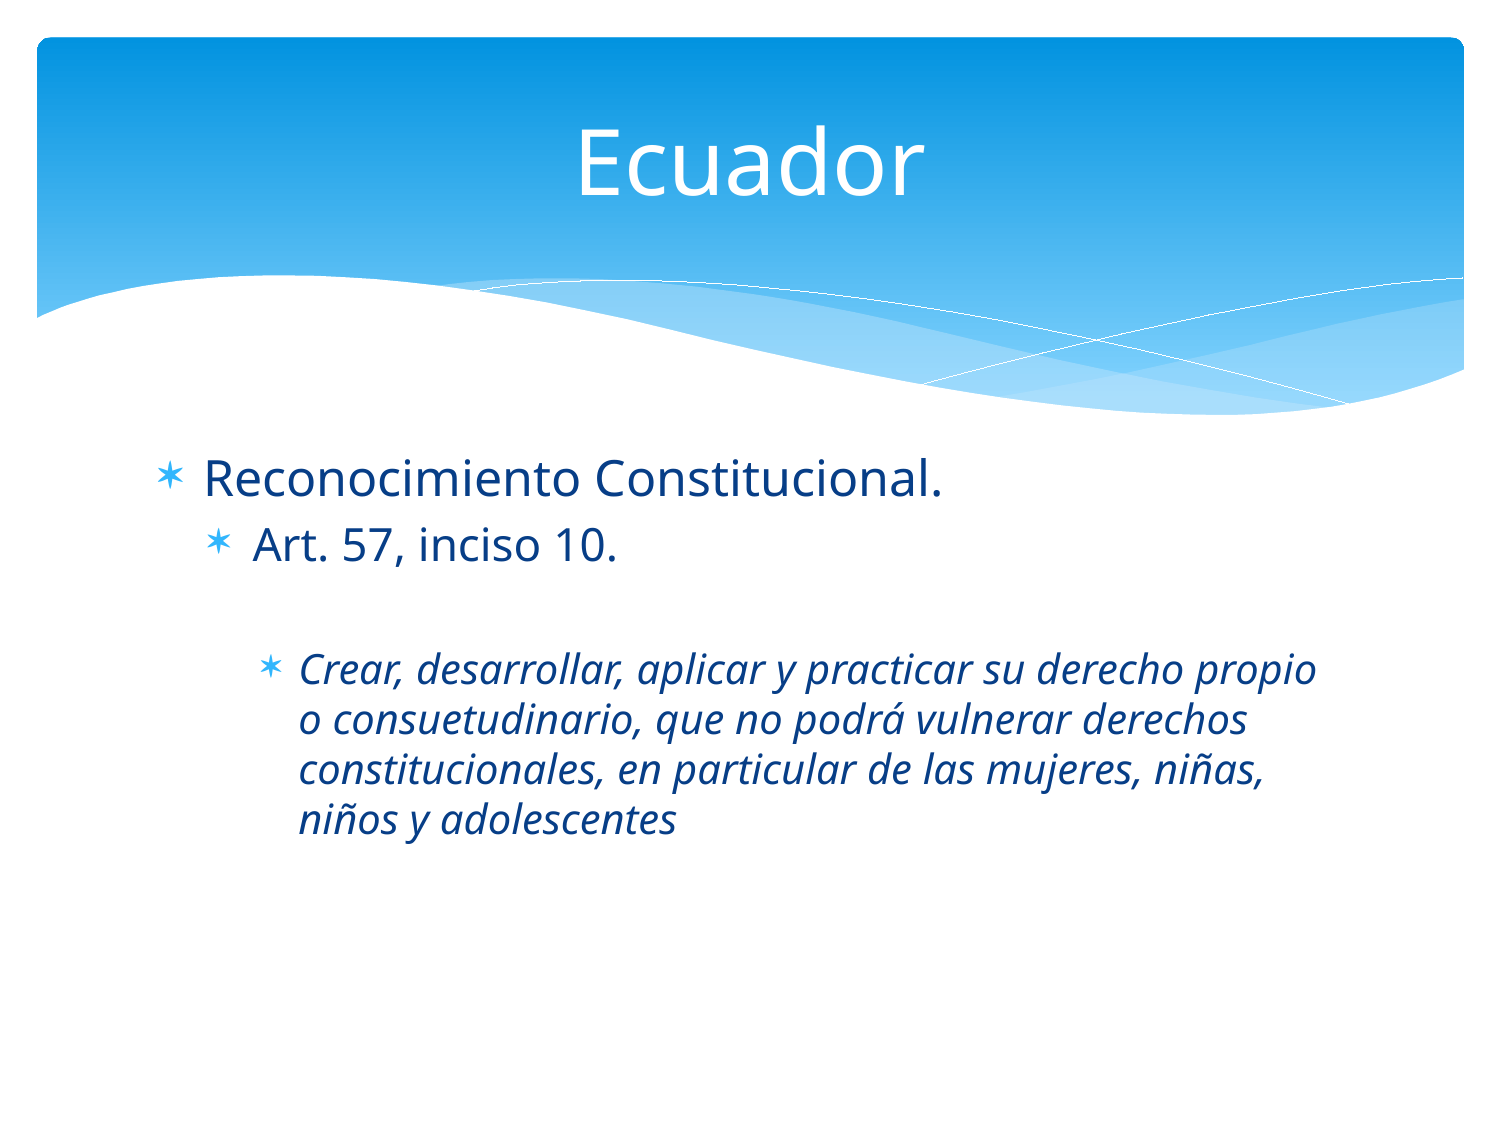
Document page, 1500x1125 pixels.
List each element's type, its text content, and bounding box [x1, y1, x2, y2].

title Ecuador [75, 55, 1425, 261]
list Reconocimiento Constitucional. Art. 57, inciso 10. Crear, desarrollar, aplicar y practicar su derecho propio o consuetudinario, que no podrá vulnerar derechos constitucionales, en particular de las mujeres, niñas, niños y adolescentes [143, 438, 1359, 1005]
